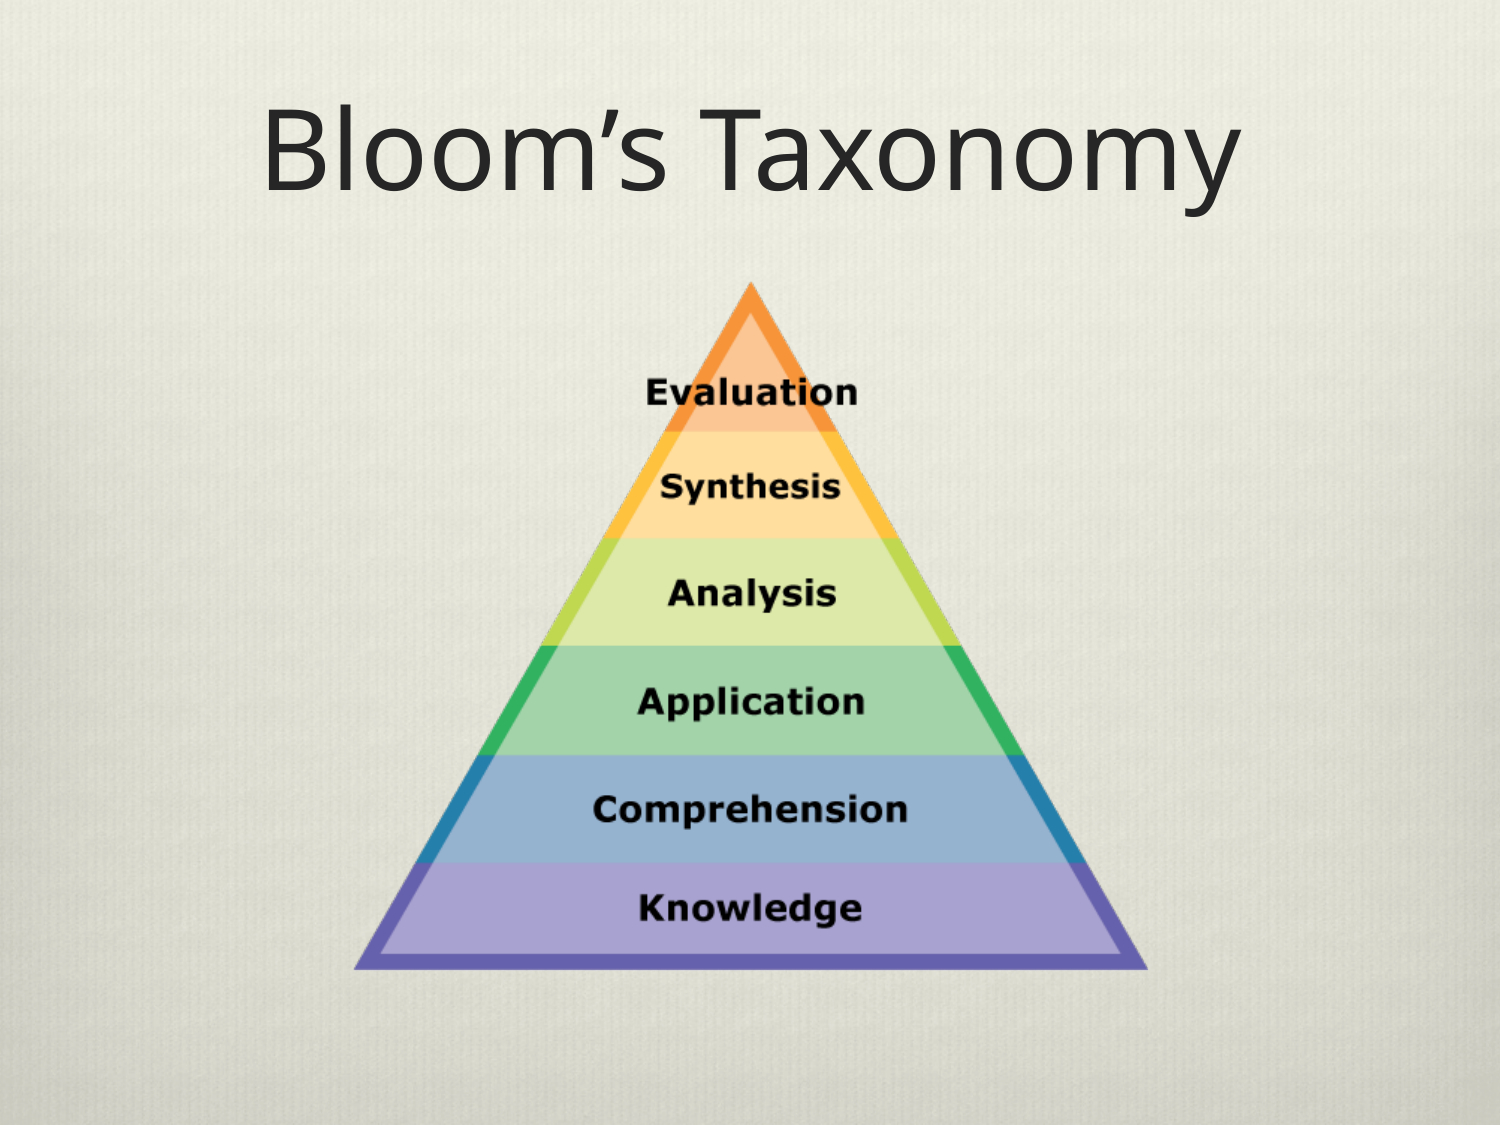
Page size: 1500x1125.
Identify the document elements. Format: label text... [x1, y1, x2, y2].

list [117, 259, 1382, 1012]
title Bloom’s Taxonomy [119, 51, 1381, 240]
